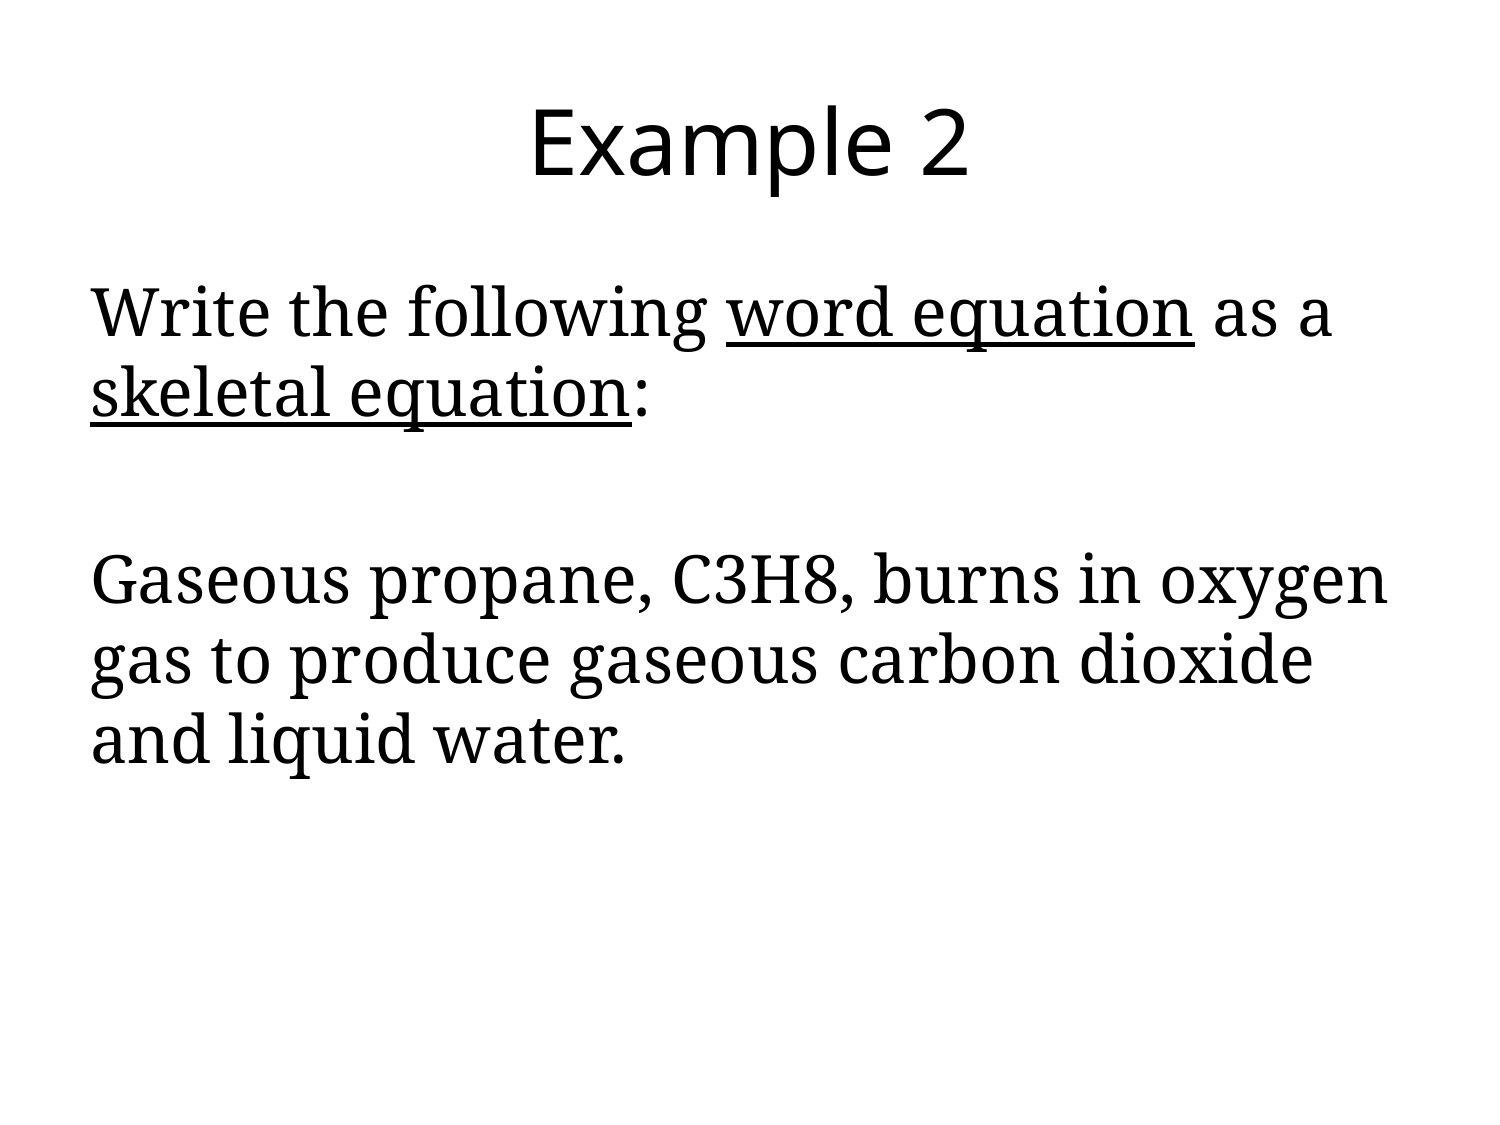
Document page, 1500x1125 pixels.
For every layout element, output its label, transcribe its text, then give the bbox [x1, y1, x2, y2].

list Write the following word equation as a skeletal equation: Gaseous propane, C3H8, burns in oxygen gas to produce gaseous carbon dioxide and liquid water. [75, 262, 1425, 1005]
title Example 2 [75, 45, 1425, 233]
